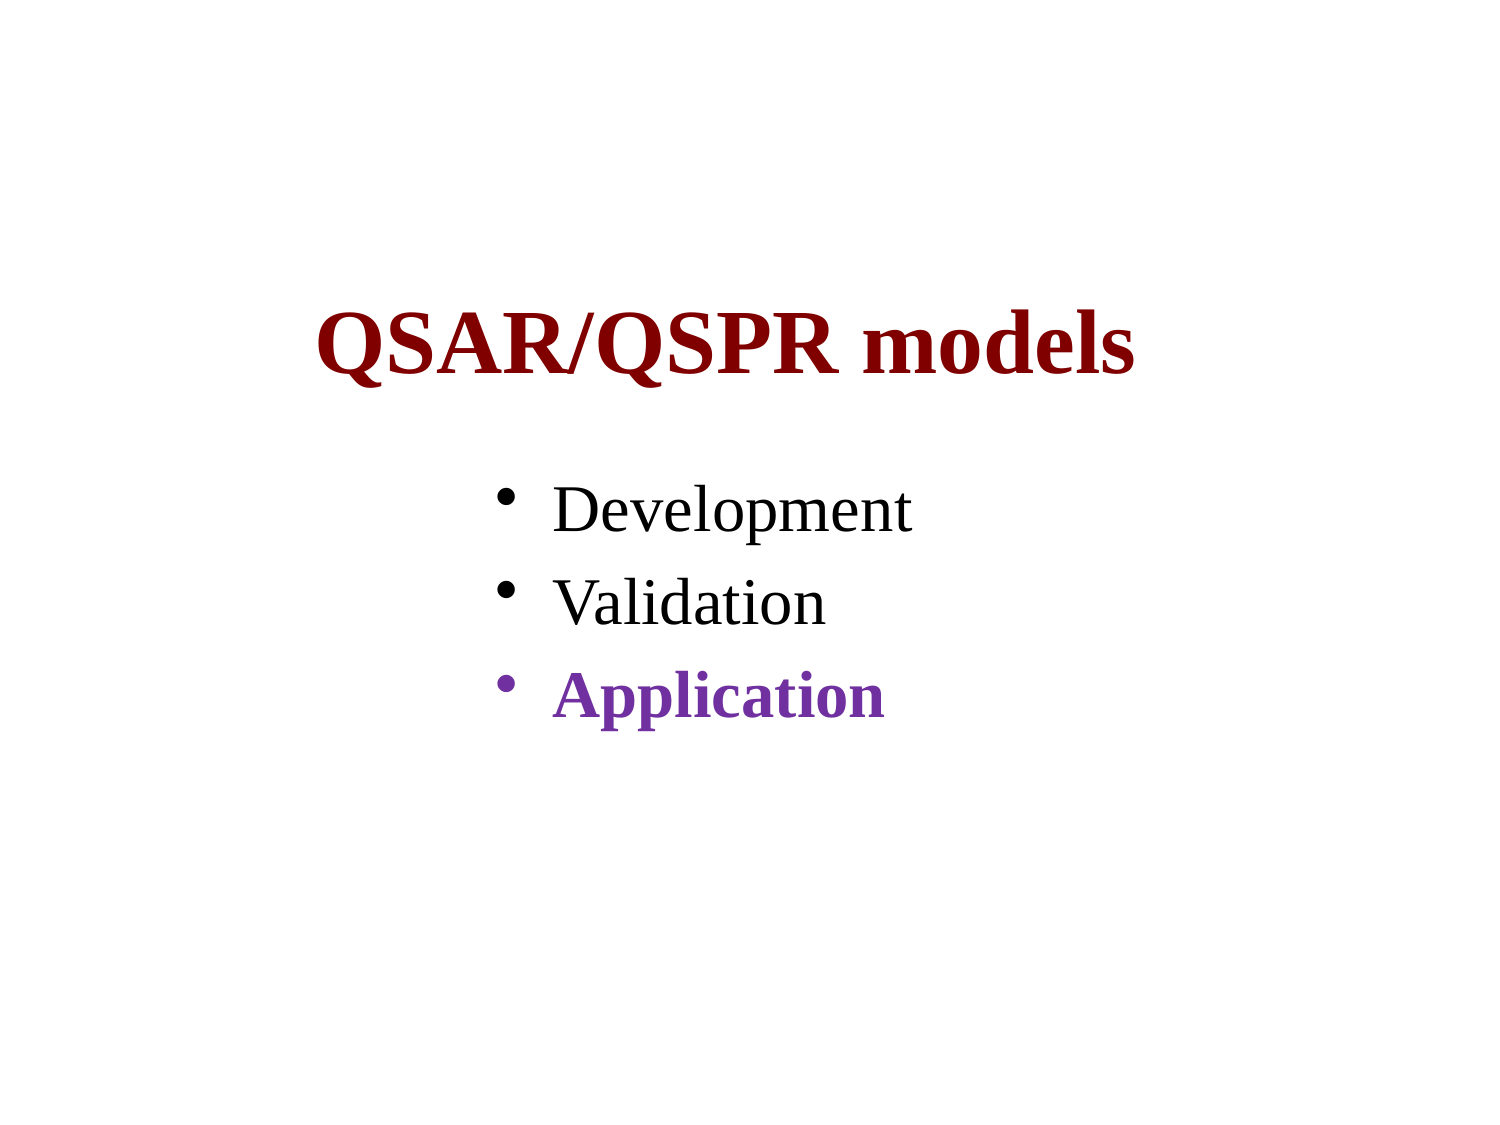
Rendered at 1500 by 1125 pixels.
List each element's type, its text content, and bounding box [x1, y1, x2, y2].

title QSAR/QSPR models [88, 243, 1364, 431]
subtitle Development Validation Application [480, 457, 1161, 895]
